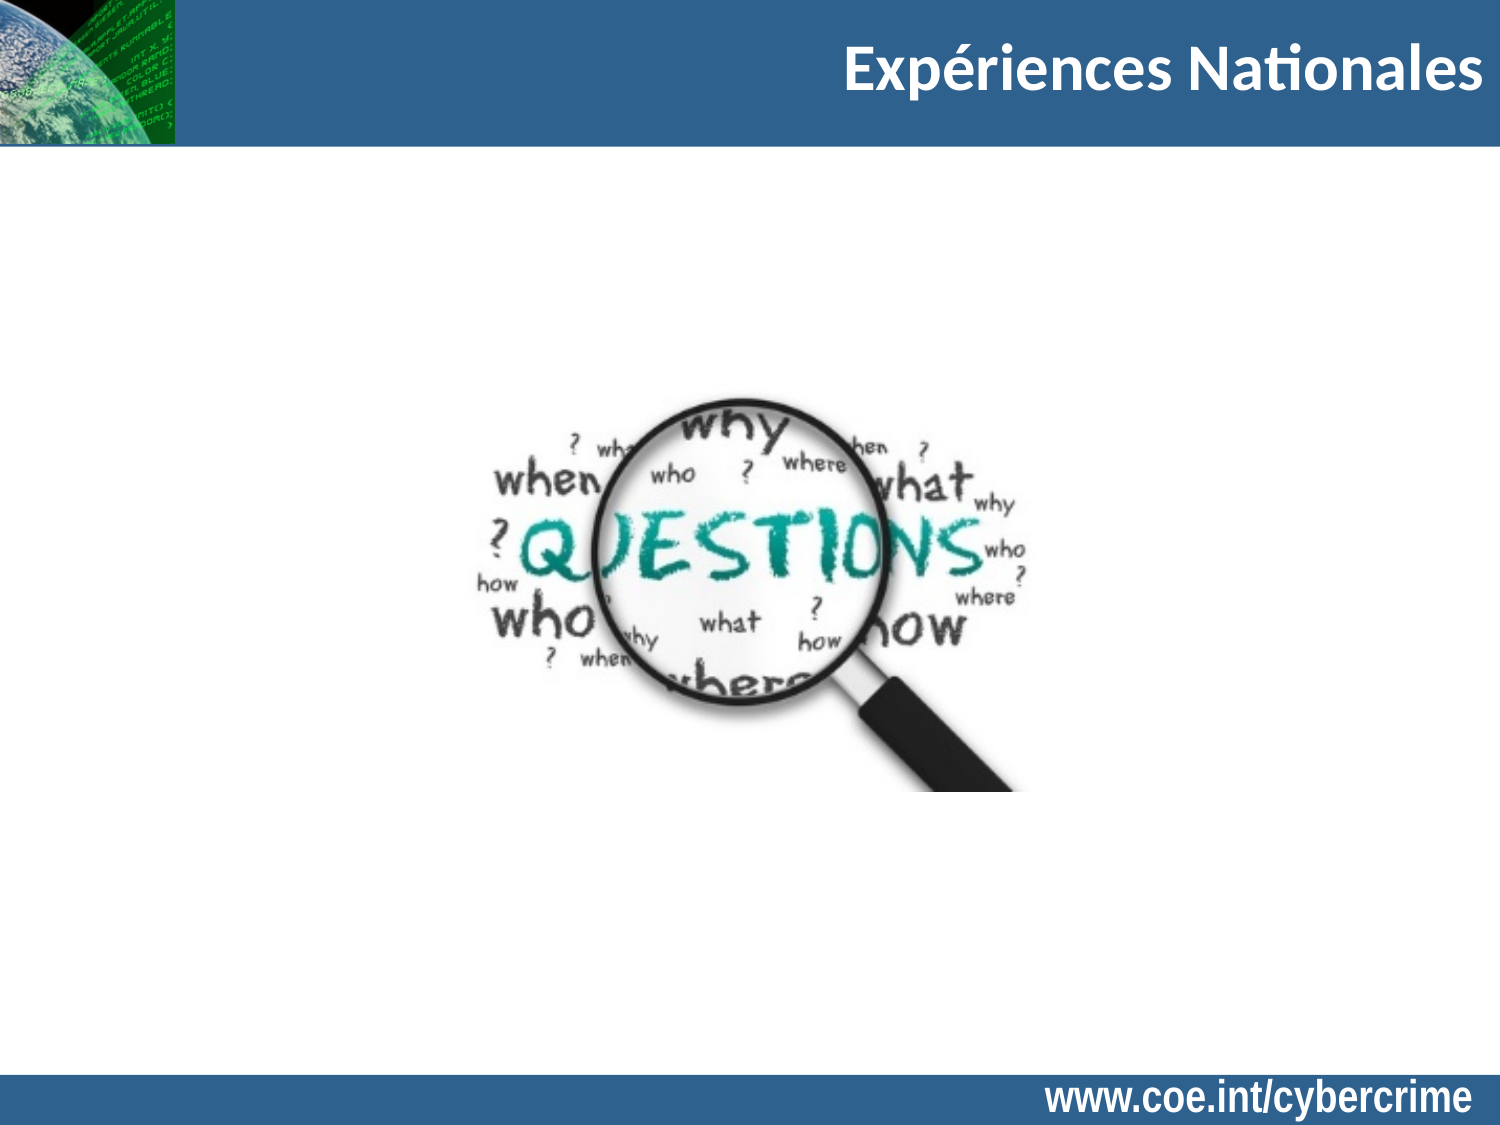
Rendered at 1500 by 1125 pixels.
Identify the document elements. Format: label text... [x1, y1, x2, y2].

text_box [0, 1073, 1030, 1125]
text_box Expériences Nationales [177, 0, 1500, 149]
picture [0, 0, 175, 144]
picture [443, 332, 1057, 793]
text_box www.coe.int/cybercrime [1030, 1059, 1500, 1125]
